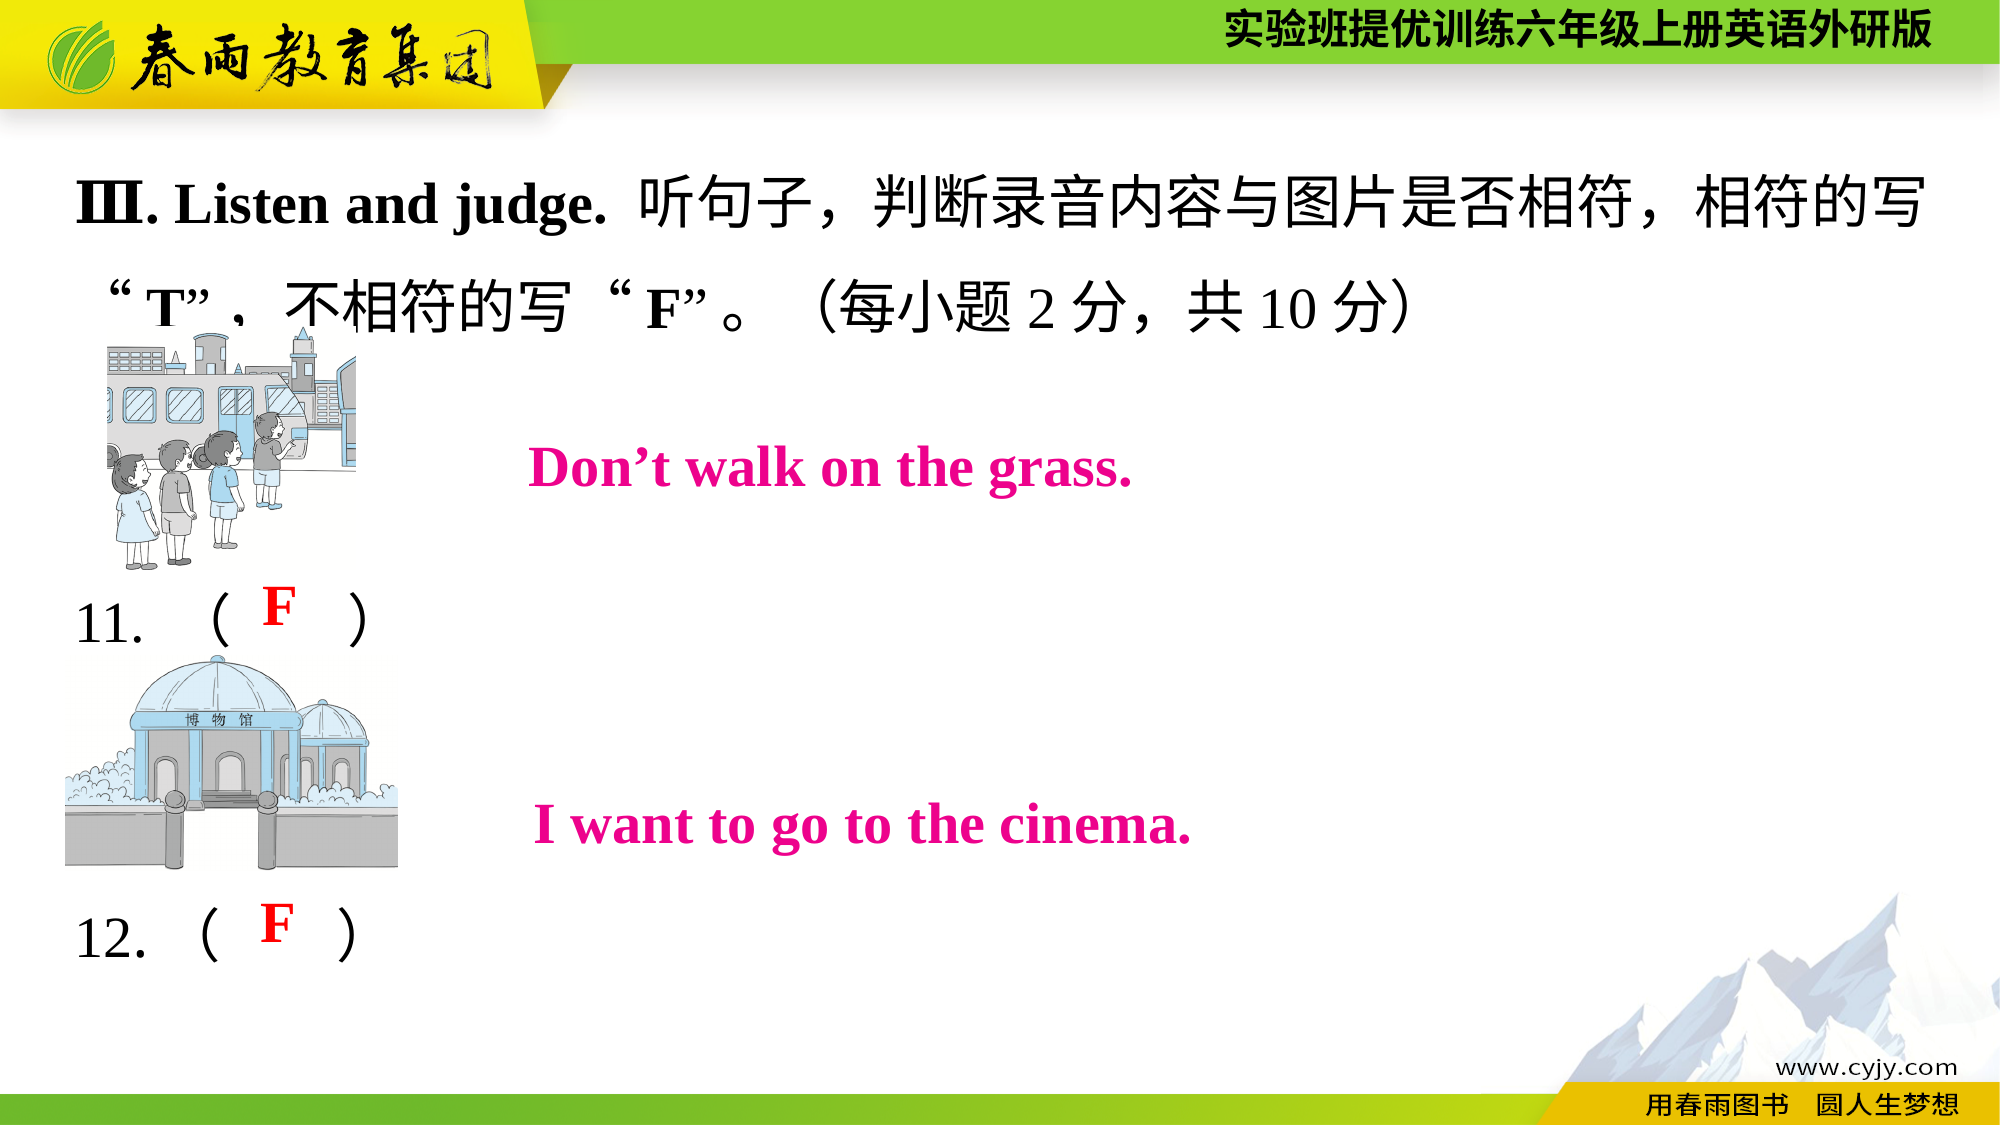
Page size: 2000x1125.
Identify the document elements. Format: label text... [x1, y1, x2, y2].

text_box I want to go to the cinema. [518, 778, 1208, 863]
text_box F [246, 879, 312, 962]
text_box Don’t walk on the grass. [513, 420, 1149, 506]
text_box F [247, 578, 313, 645]
list Ⅲ. Listen and judge. 听句子，判断录音内容与图片是否相符，相符的写“T”，不相符的写“F”。（每小题2分，共10分） 11. （ ） 12.（ ） [59, 122, 1944, 986]
picture [0, 0, 2000, 1125]
